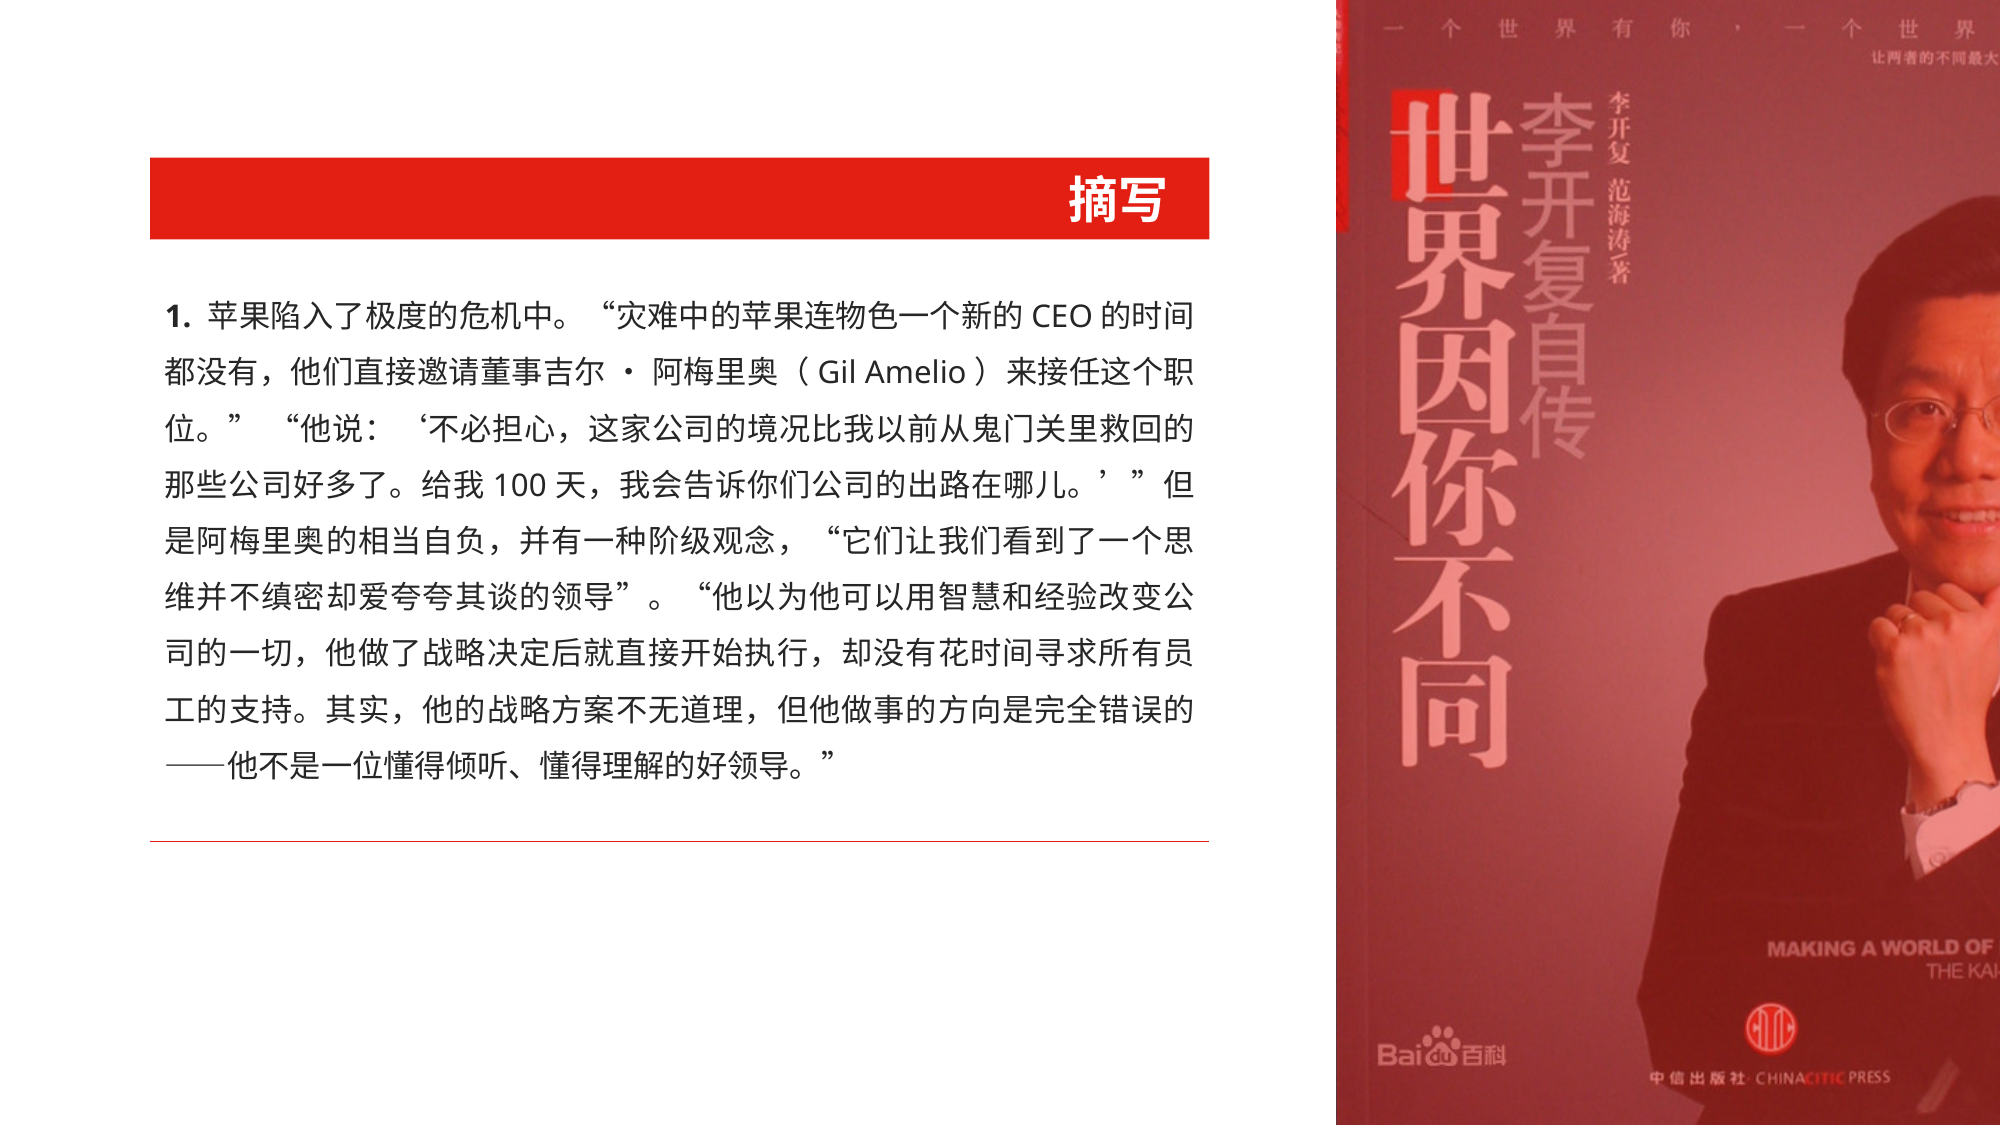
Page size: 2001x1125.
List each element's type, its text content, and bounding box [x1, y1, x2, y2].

text_box 摘写 [1054, 161, 1184, 237]
text_box [149, 157, 1210, 240]
text_box 1. 苹果陷入了极度的危机中。“灾难中的苹果连物色一个新的CEO的时间都没有，他们直接邀请董事吉尔 • 阿梅里奥（Gil Amelio）来接任这个职位。” “他说：‘不必担心，这家公司的境况比我以前从鬼门关里救回的那些公司好多了。给我100天，我会告诉你们公司的出路在哪儿。’”但是阿梅里奥的相当自负，并有一种阶级观念，“它们让我们看到了一个思维并不缜密却爱夸夸其谈的领导”。“他以为他可以用智慧和经验改变公司的一切，他做了战略决定后就直接开始执行，却没有花时间寻求所有员工的支持。其实，他的战略方案不无道理，但他做事的方向是完全错误的——他不是一位懂得倾听、懂得理解的好领导。” [150, 270, 1210, 791]
picture [1336, 0, 2000, 1125]
